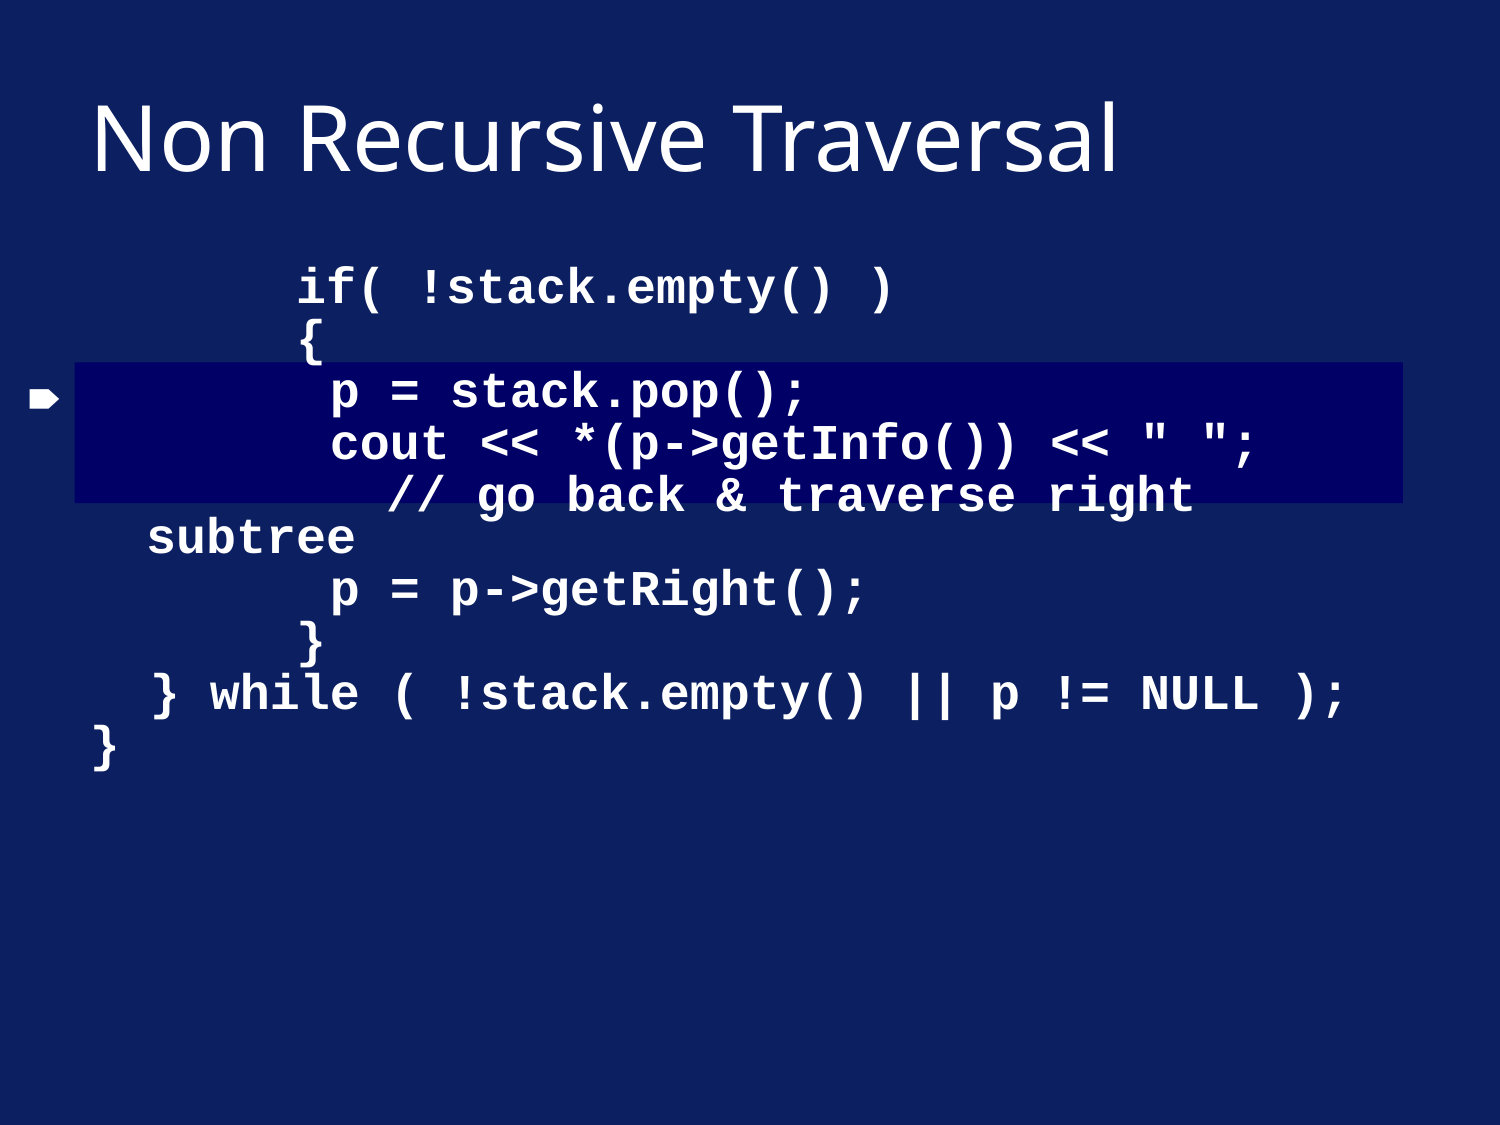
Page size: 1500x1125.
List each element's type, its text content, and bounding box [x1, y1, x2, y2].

title Non Recursive Traversal [74, 59, 1425, 210]
list if( !stack.empty() ) { p = stack.pop(); cout << *(p->getInfo()) << " "; // go back & traverse right subtree p = p->getRight(); } } while ( !stack.empty() || p != NULL ); } [74, 262, 1425, 1038]
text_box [12, 362, 1404, 504]
